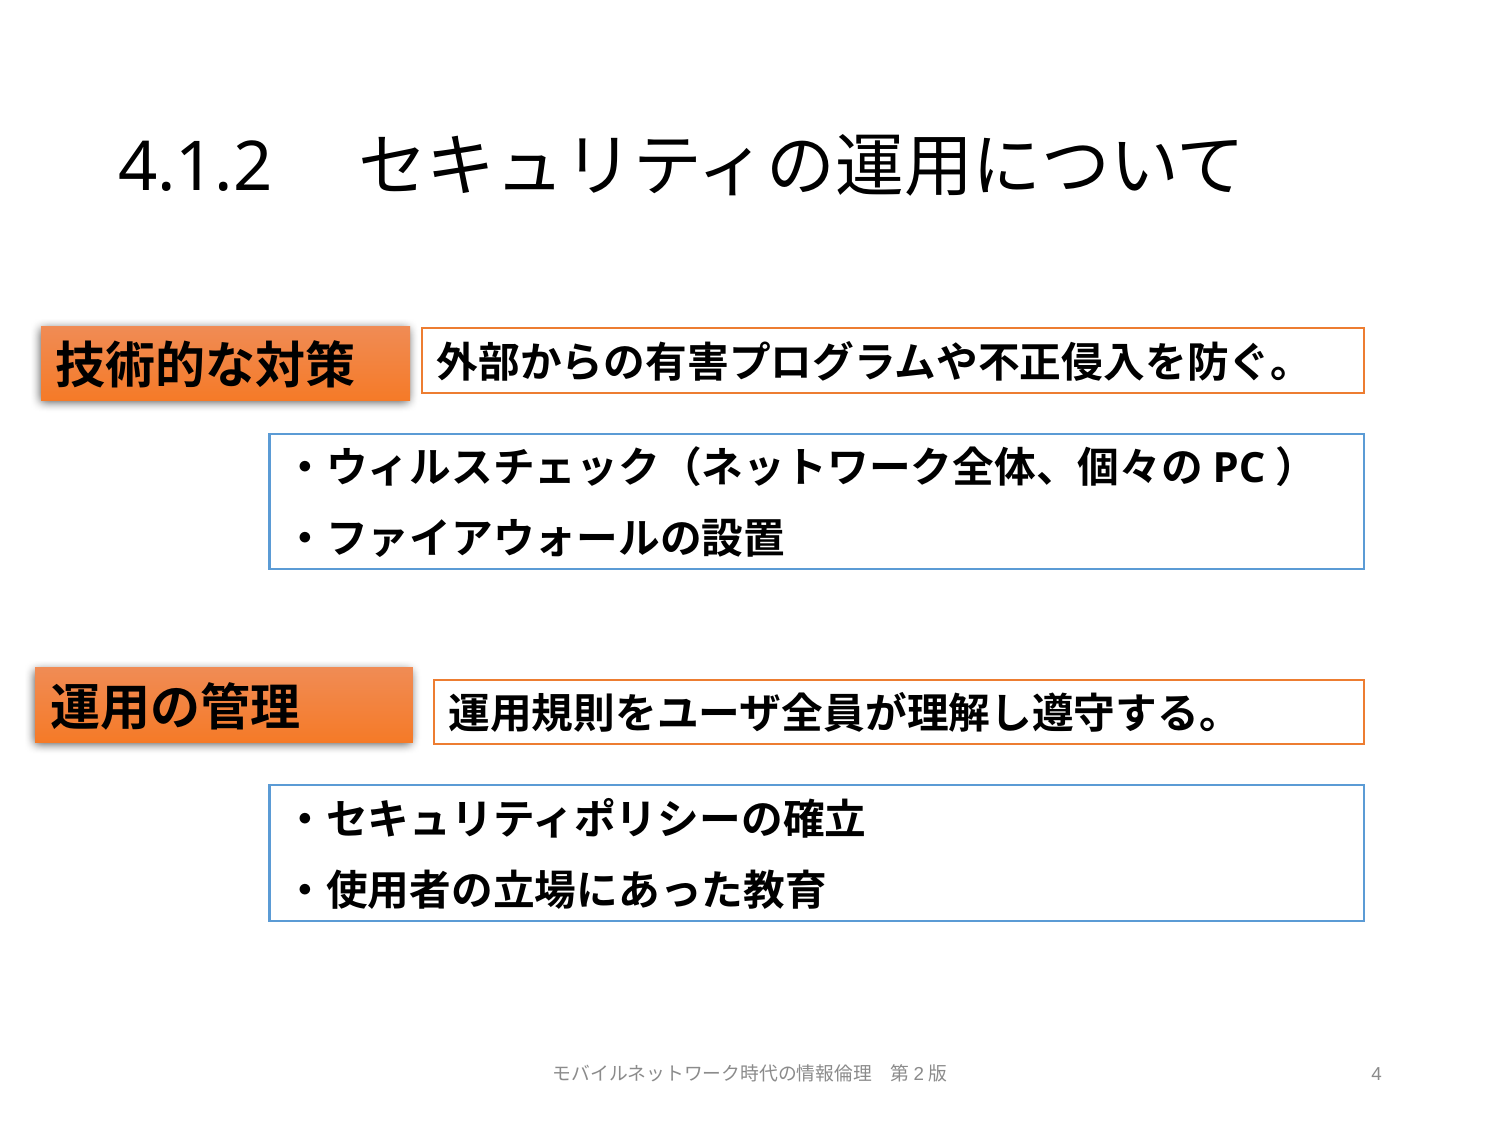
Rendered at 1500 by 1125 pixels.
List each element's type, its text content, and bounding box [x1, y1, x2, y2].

text_box 運用規則をユーザ全員が理解し遵守する。 [433, 679, 1365, 745]
text_box ・ウィルスチェック（ネットワーク全体、個々のPC） ・ファイアウォールの設置 [268, 433, 1365, 570]
title 4.1.2 セキュリティの運用について [103, 59, 1397, 278]
text_box 運用の管理 [35, 667, 413, 743]
footer モバイルネットワーク時代の情報倫理 第2版 [496, 1042, 1004, 1103]
text_box 外部からの有害プログラムや不正侵入を防ぐ。 [421, 327, 1365, 394]
slide_number 4 [1059, 1042, 1397, 1103]
text_box ・セキュリティポリシーの確立 ・使用者の立場にあった教育 [268, 784, 1365, 922]
text_box 技術的な対策 [41, 326, 411, 401]
